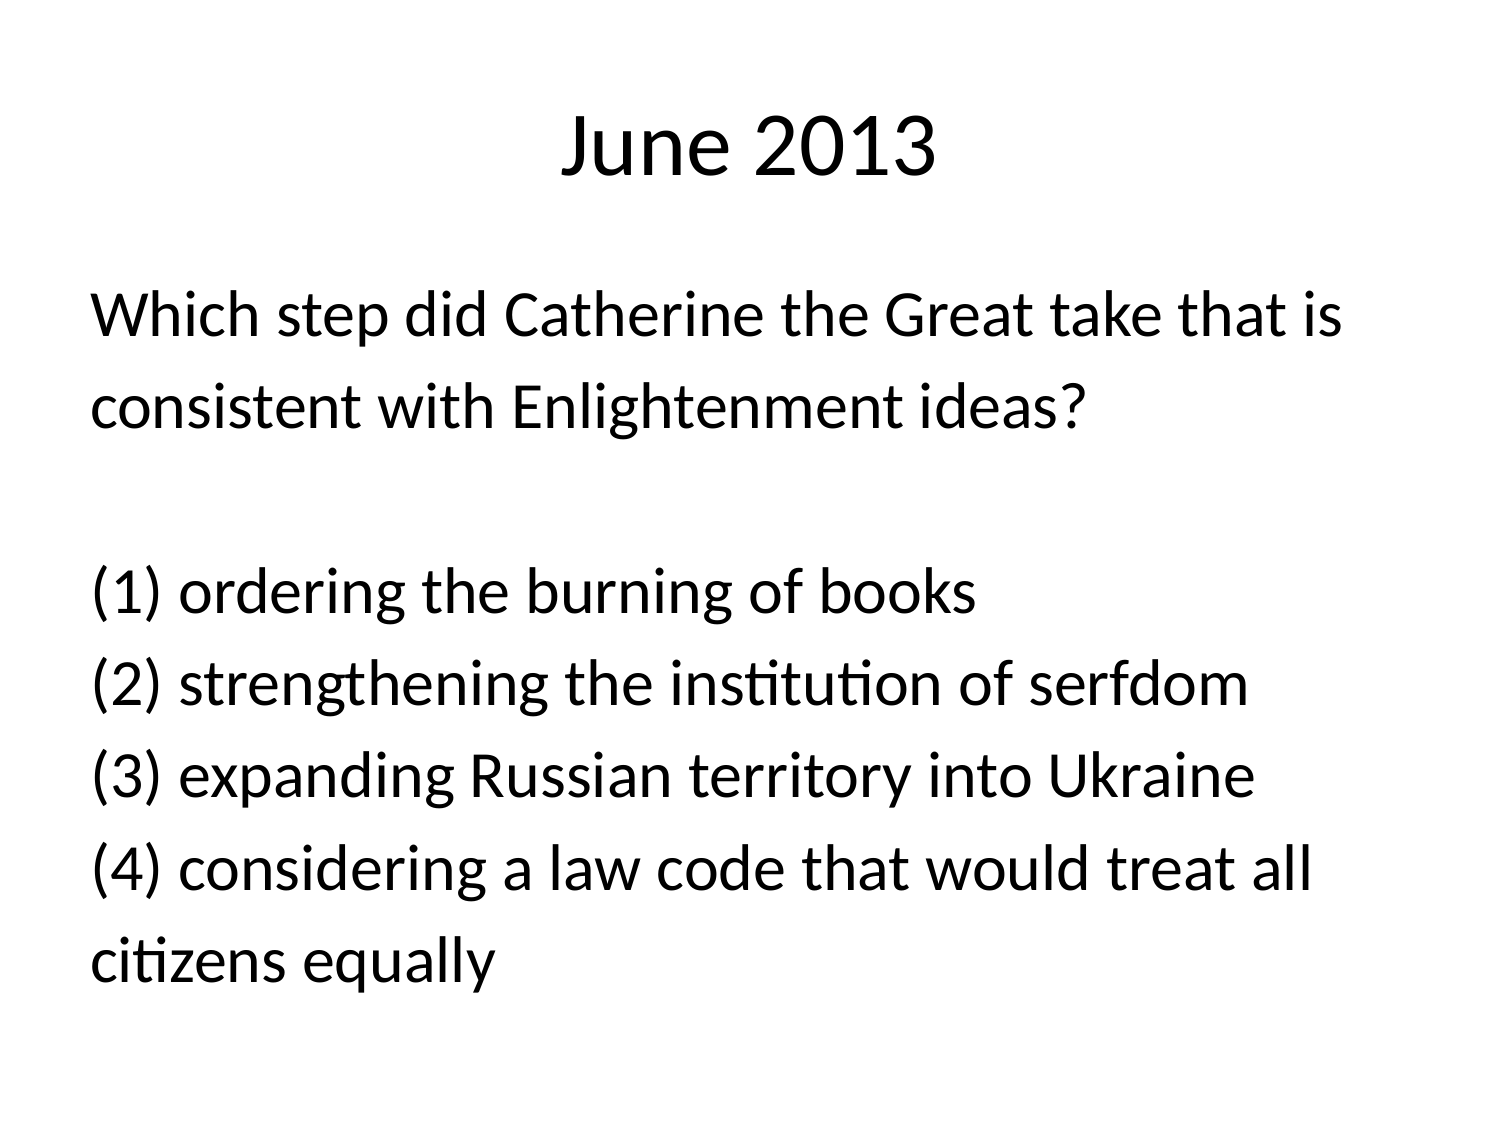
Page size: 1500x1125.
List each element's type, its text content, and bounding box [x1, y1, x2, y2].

title June 2013 [75, 45, 1425, 233]
list Which step did Catherine the Great take that is consistent with Enlightenment ideas? (1) ordering the burning of books (2) strengthening the institution of serfdom (3) expanding Russian territory into Ukraine (4) considering a law code that would treat all citizens equally [75, 262, 1425, 1005]
